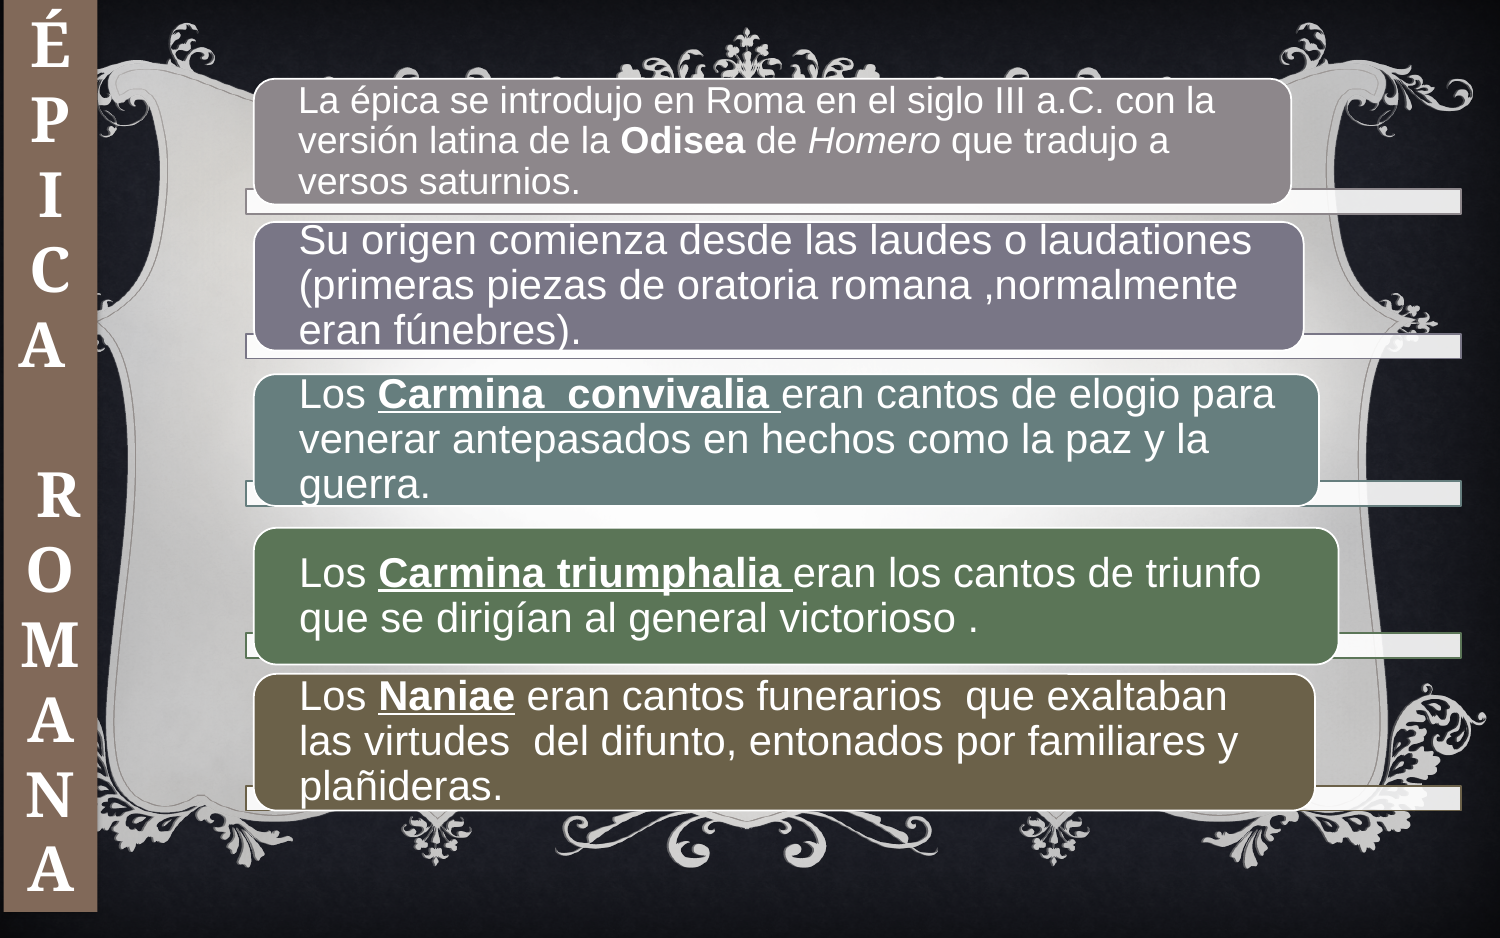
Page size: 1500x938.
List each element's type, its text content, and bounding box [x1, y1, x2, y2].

picture [0, 0, 1500, 938]
text_box É P I C A R O M A N A [3, 0, 98, 912]
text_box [245, 77, 1462, 811]
